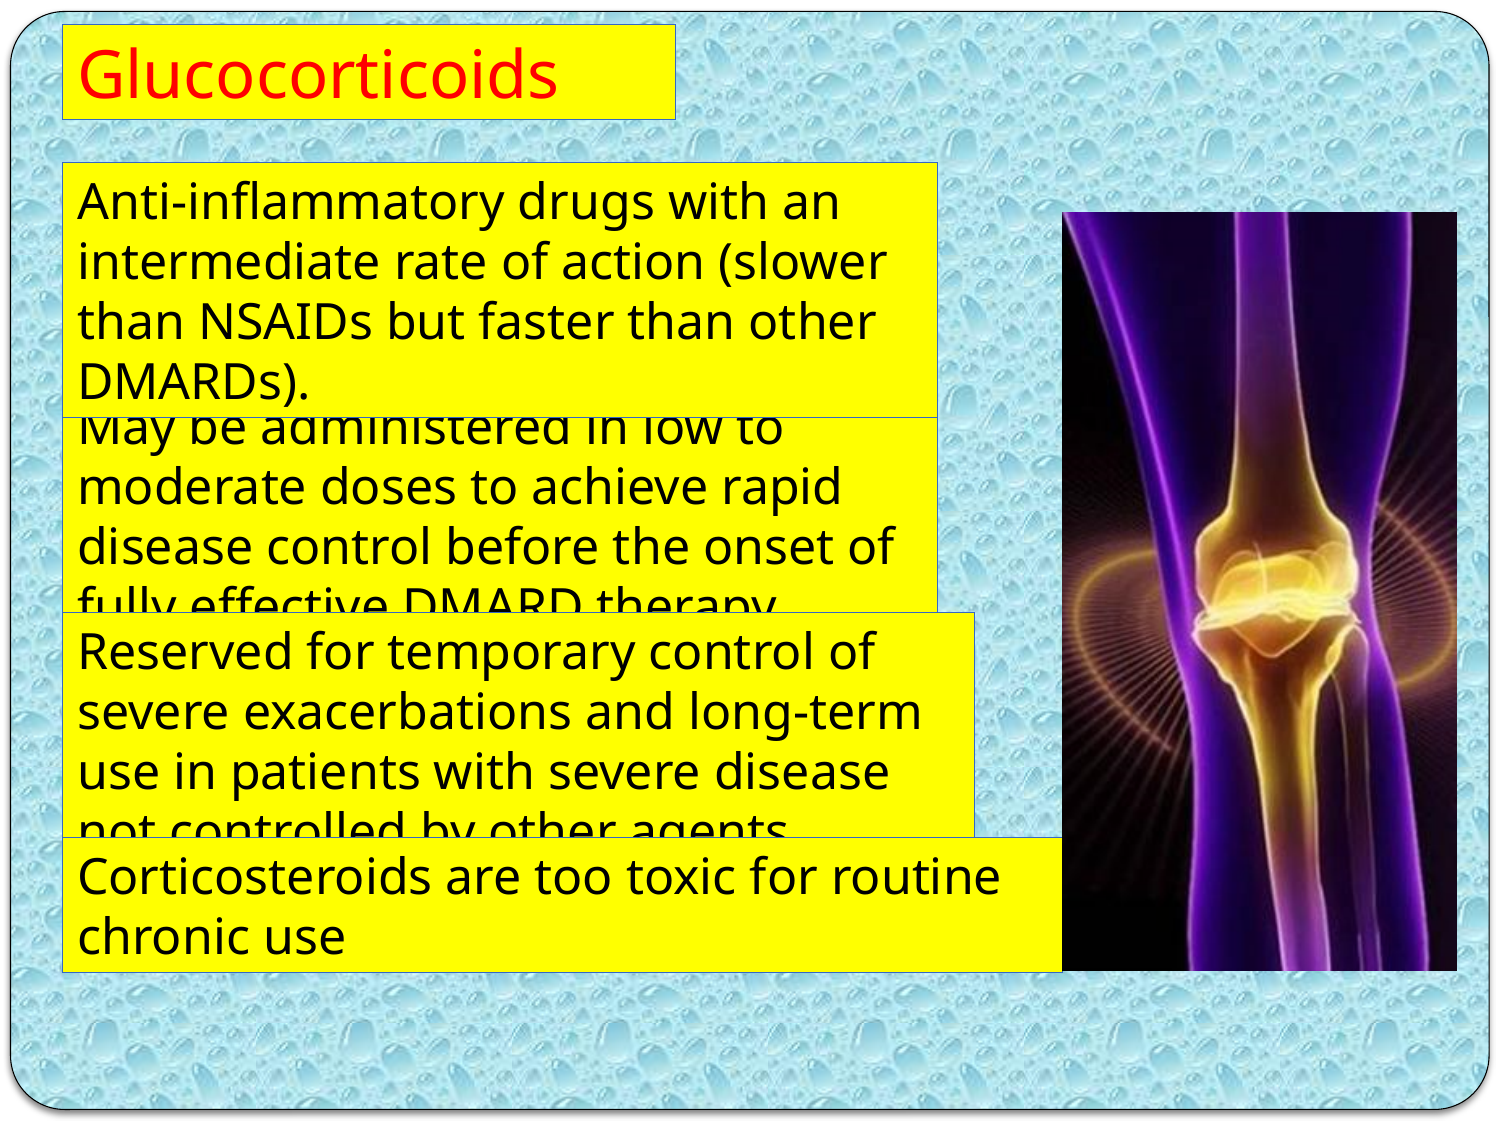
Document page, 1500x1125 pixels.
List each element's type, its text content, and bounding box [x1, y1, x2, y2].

text_box Reserved for temporary control of severe exacerbations and long-term use in patients with severe disease not controlled by other agents. [62, 612, 975, 837]
text_box May be administered in low to moderate doses to achieve rapid disease control before the onset of fully effective DMARD therapy [62, 418, 938, 612]
text_box Glucocorticoids [62, 24, 676, 120]
text_box Anti-inflammatory drugs with an intermediate rate of action (slower than NSAIDs but faster than other DMARDs). [62, 162, 938, 418]
picture [12, 12, 1488, 1108]
text_box Corticosteroids are too toxic for routine chronic use [62, 837, 1057, 973]
